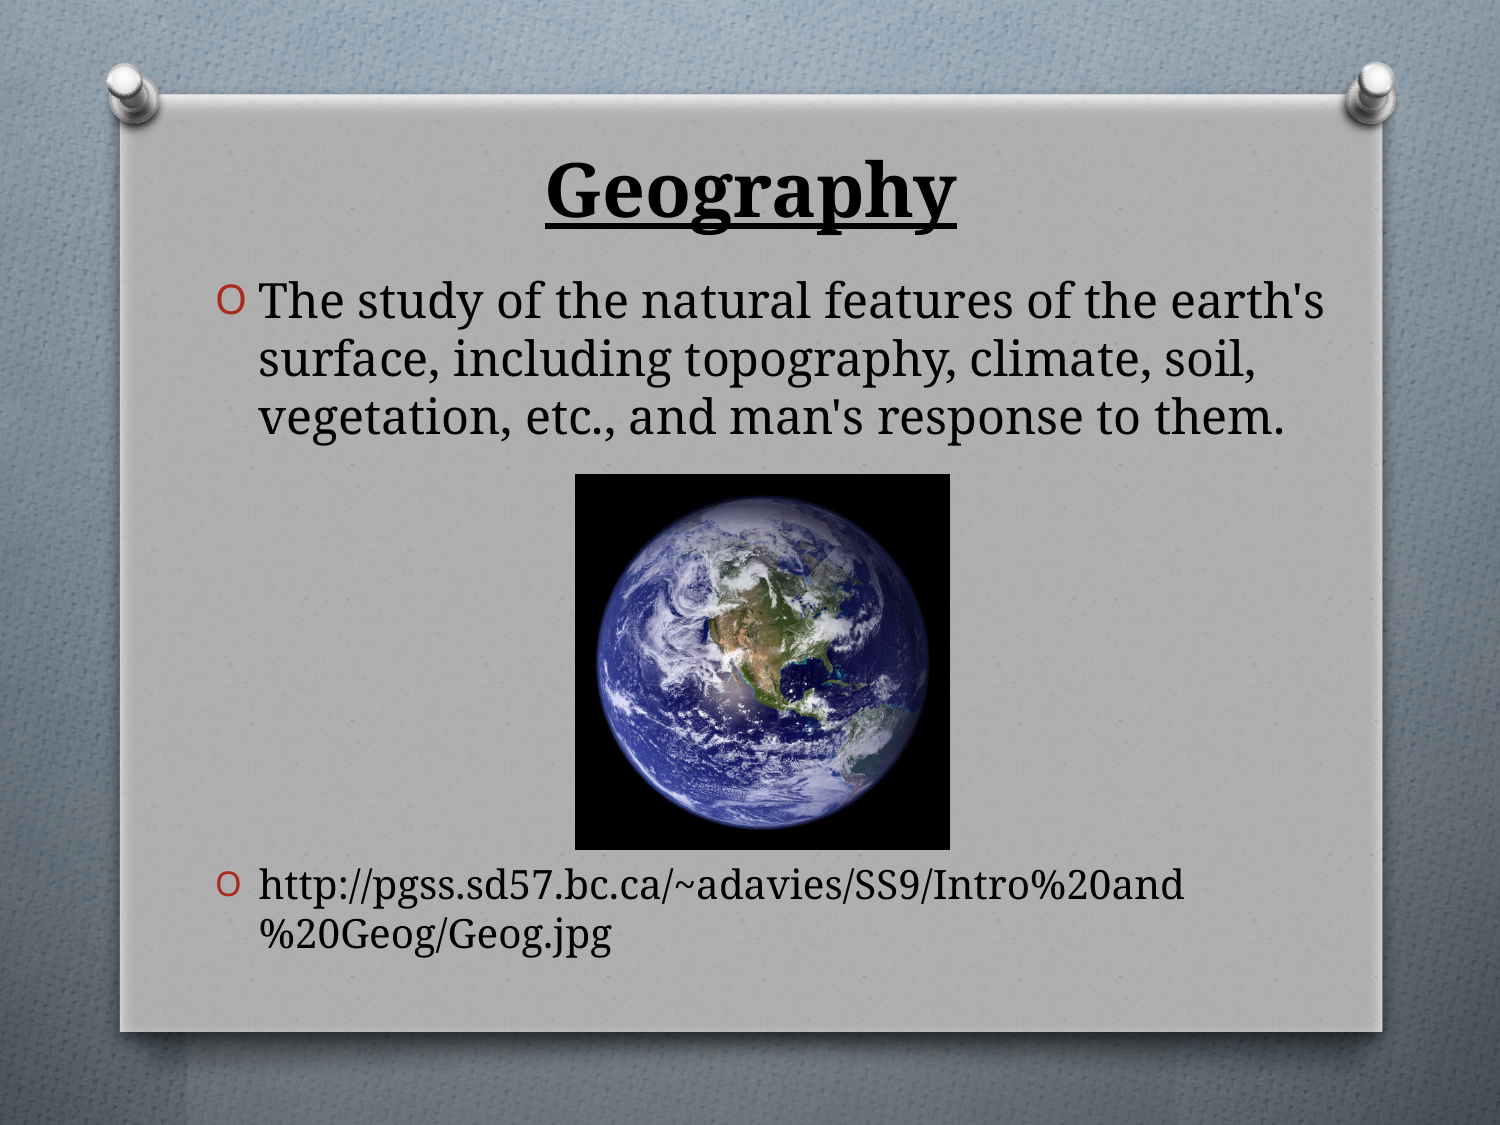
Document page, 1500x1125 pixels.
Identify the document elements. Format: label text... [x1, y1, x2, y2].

picture [75, 29, 198, 153]
title Geography [179, 134, 1323, 332]
list The study of the natural features of the earth's surface, including topography, climate, soil, vegetation, etc., and man's response to them. http://pgss.sd57.bc.ca/~adavies/SS9/Intro%20and%20Geog/Geog.jpg [200, 262, 1363, 1013]
picture [574, 474, 951, 851]
picture [1317, 35, 1439, 156]
